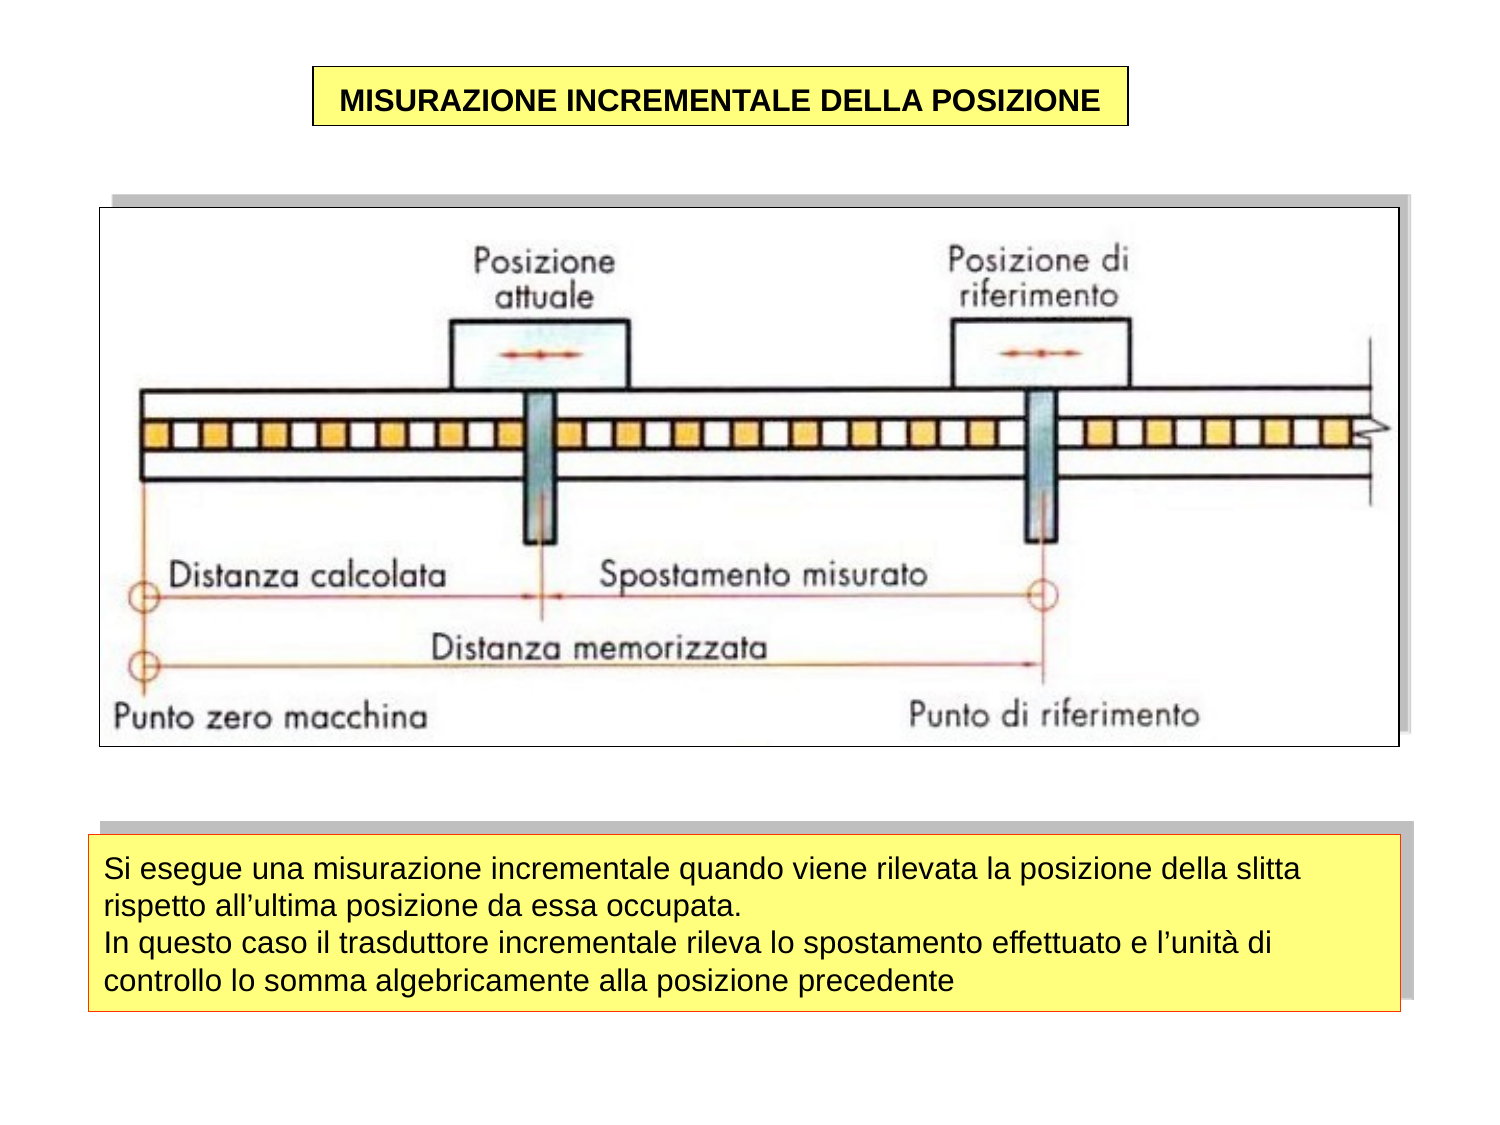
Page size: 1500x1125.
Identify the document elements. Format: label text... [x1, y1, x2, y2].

text_box MISURAZIONE INCREMENTALE DELLA POSIZIONE [312, 66, 1128, 126]
title Si esegue una misurazione incrementale quando viene rilevata la posizione della slitta rispetto all’ultima posizione da essa occupata. In questo caso il trasduttore incrementale rileva lo spostamento effettuato e l’unità di controllo lo somma algebricamente alla posizione precedente [88, 834, 1401, 1012]
picture [100, 207, 1399, 746]
